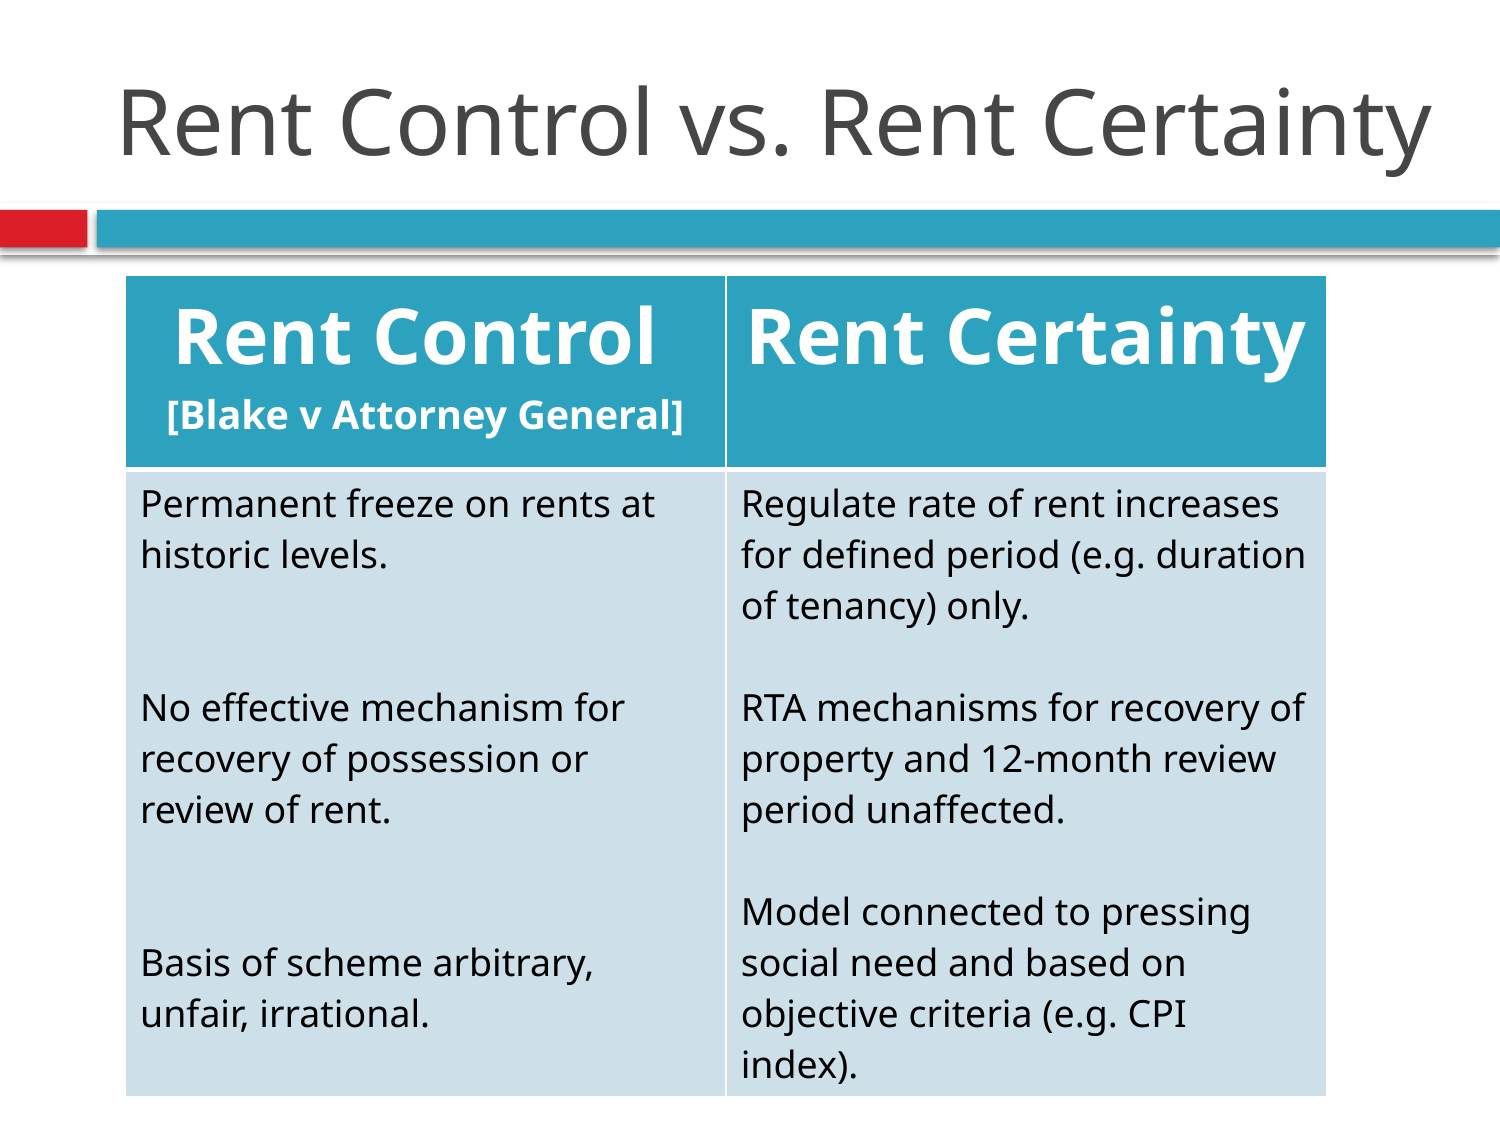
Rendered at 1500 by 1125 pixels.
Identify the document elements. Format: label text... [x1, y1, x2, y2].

table_cell Permanent freeze on rents at historic levels. No effective mechanism for recovery of possession or review of rent. Basis of scheme arbitrary, unfair, irrational. [126, 472, 725, 1096]
table_header Rent Control [Blake v Attorney General] [126, 276, 725, 467]
table_header Rent Certainty [727, 276, 1326, 467]
title Rent Control vs. Rent Certainty [100, 37, 1500, 201]
table_cell Regulate rate of rent increases for defined period (e.g. duration of tenancy) only. RTA mechanisms for recovery of property and 12-month review period unaffected. Model connected to pressing social need and based on objective criteria (e.g. CPI index). [727, 472, 1326, 1096]
